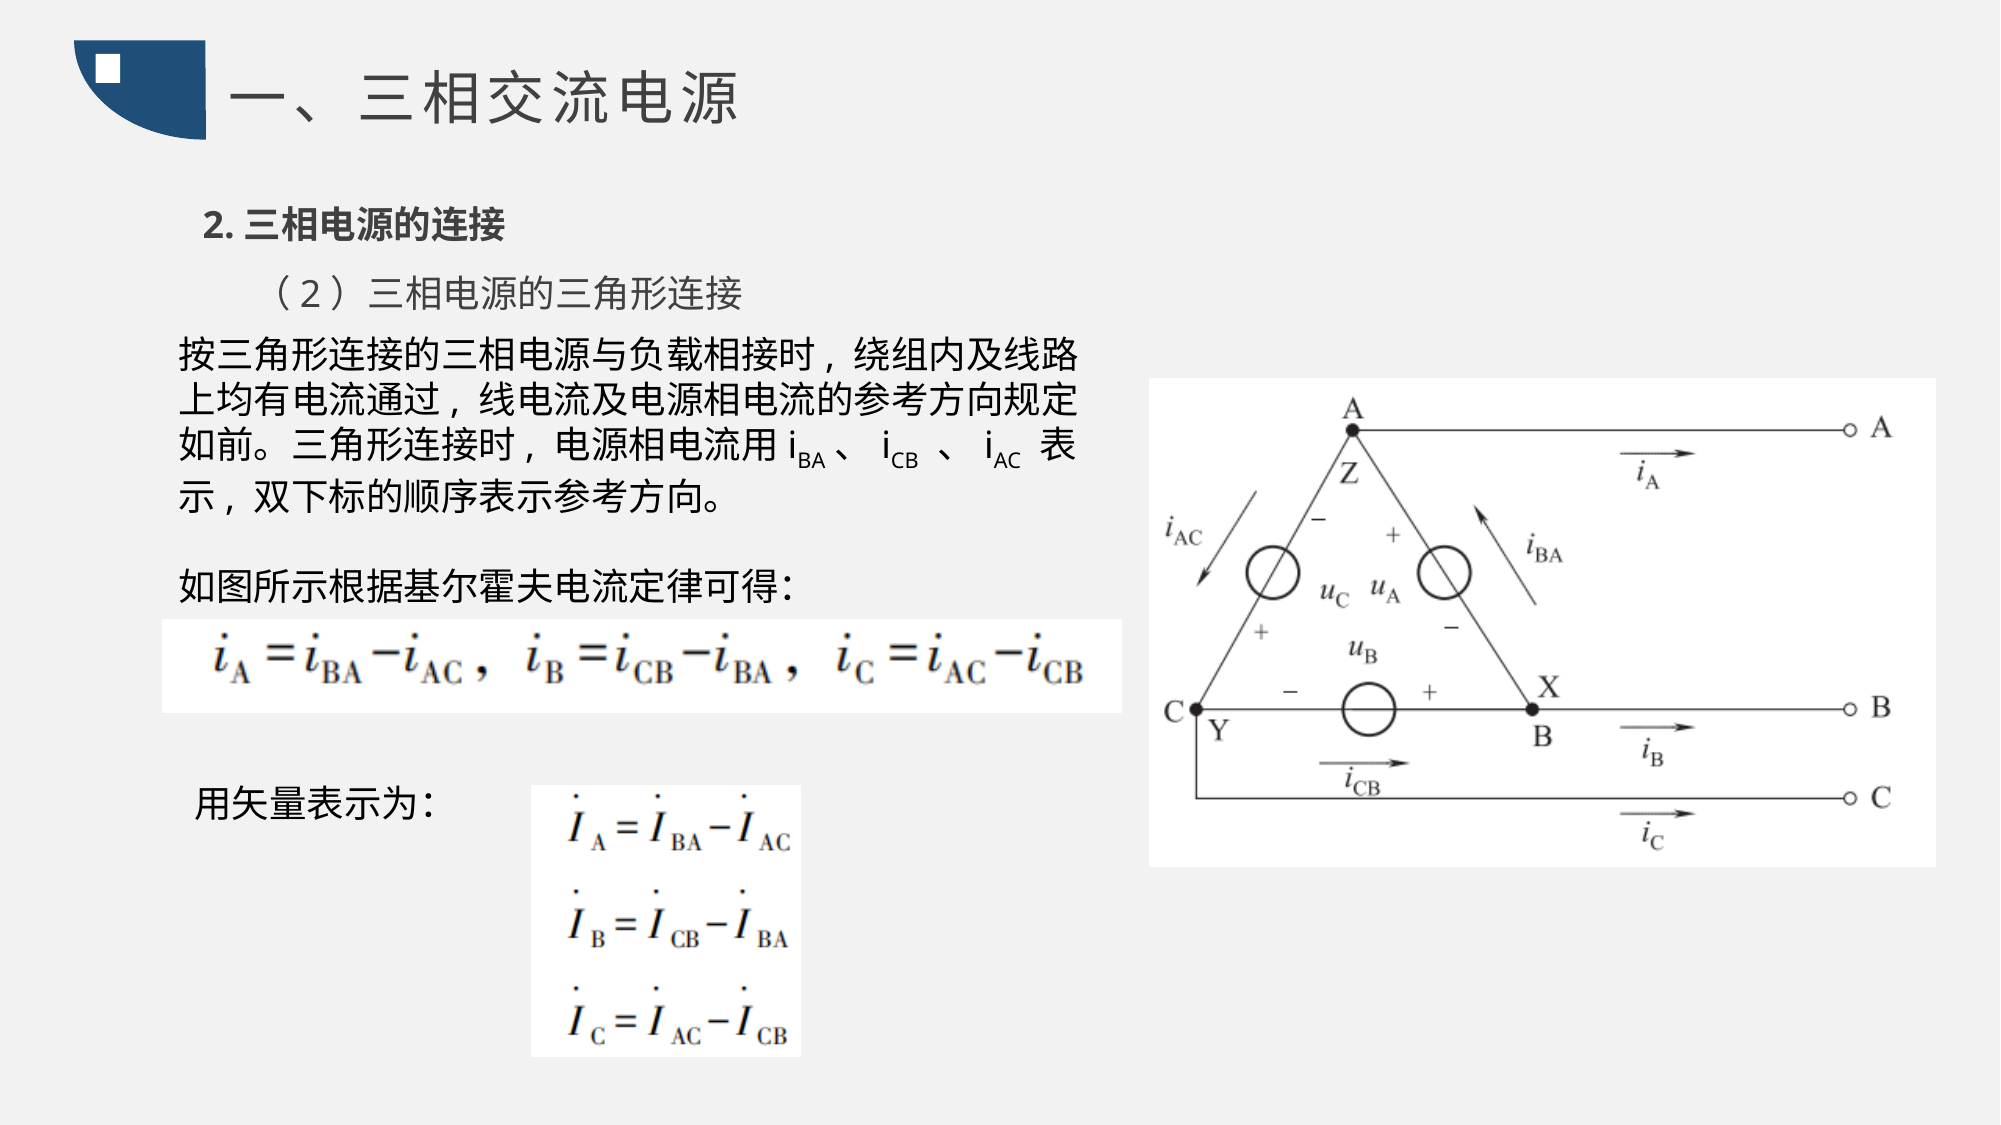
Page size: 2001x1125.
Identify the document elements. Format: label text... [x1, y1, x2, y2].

text_box 按三角形连接的三相电源与负载相接时, 绕组内及线路上均有电流通过, 线电流及电源相电流的参考方向规定如前。三角形连接时, 电源相电流用iBA、iCB 、iAC 表示, 双下标的顺序表示参考方向。 如图所示根据基尔霍夫电流定律可得： [163, 324, 1126, 660]
text_box 用矢量表示为： [179, 772, 502, 833]
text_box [74, 0, 1070, 140]
text_box 2.三相电源的连接 [187, 171, 1834, 254]
picture [1149, 378, 1936, 867]
picture [531, 784, 801, 1057]
picture [162, 619, 1122, 713]
text_box （2）三相电源的三角形连接 [238, 262, 906, 323]
